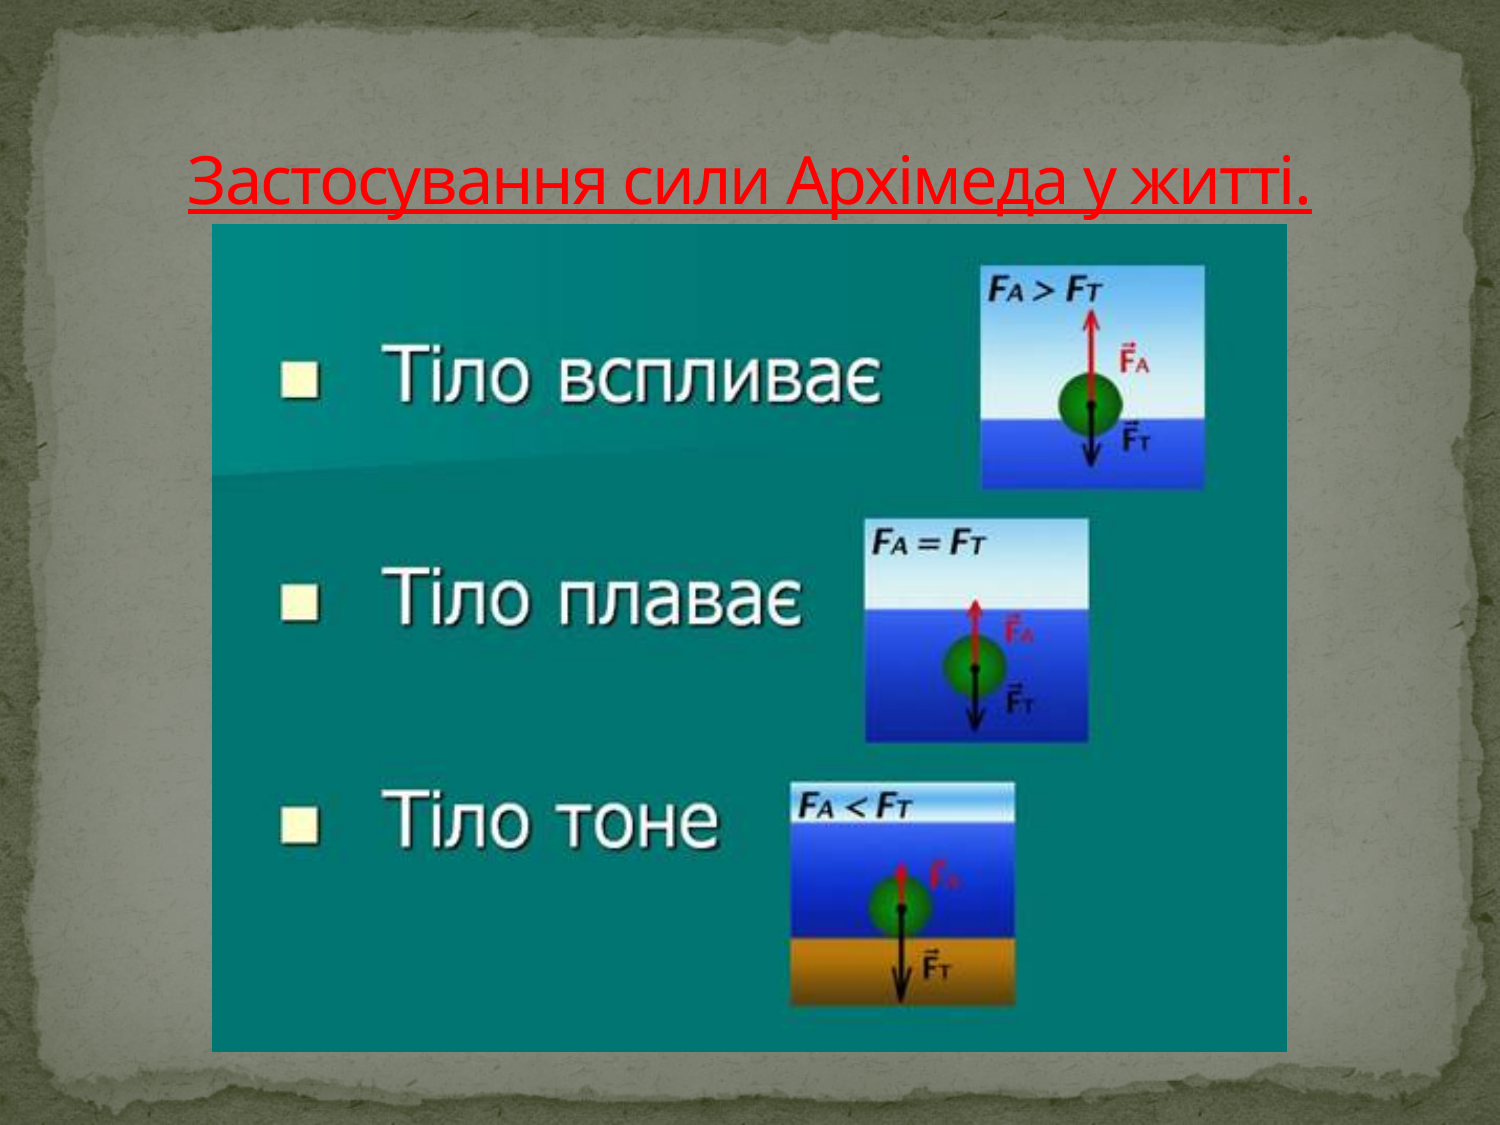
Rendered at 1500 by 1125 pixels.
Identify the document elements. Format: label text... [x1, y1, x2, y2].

title Застосування сили Архімеда у житті. [74, 24, 1425, 225]
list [215, 227, 1286, 1050]
